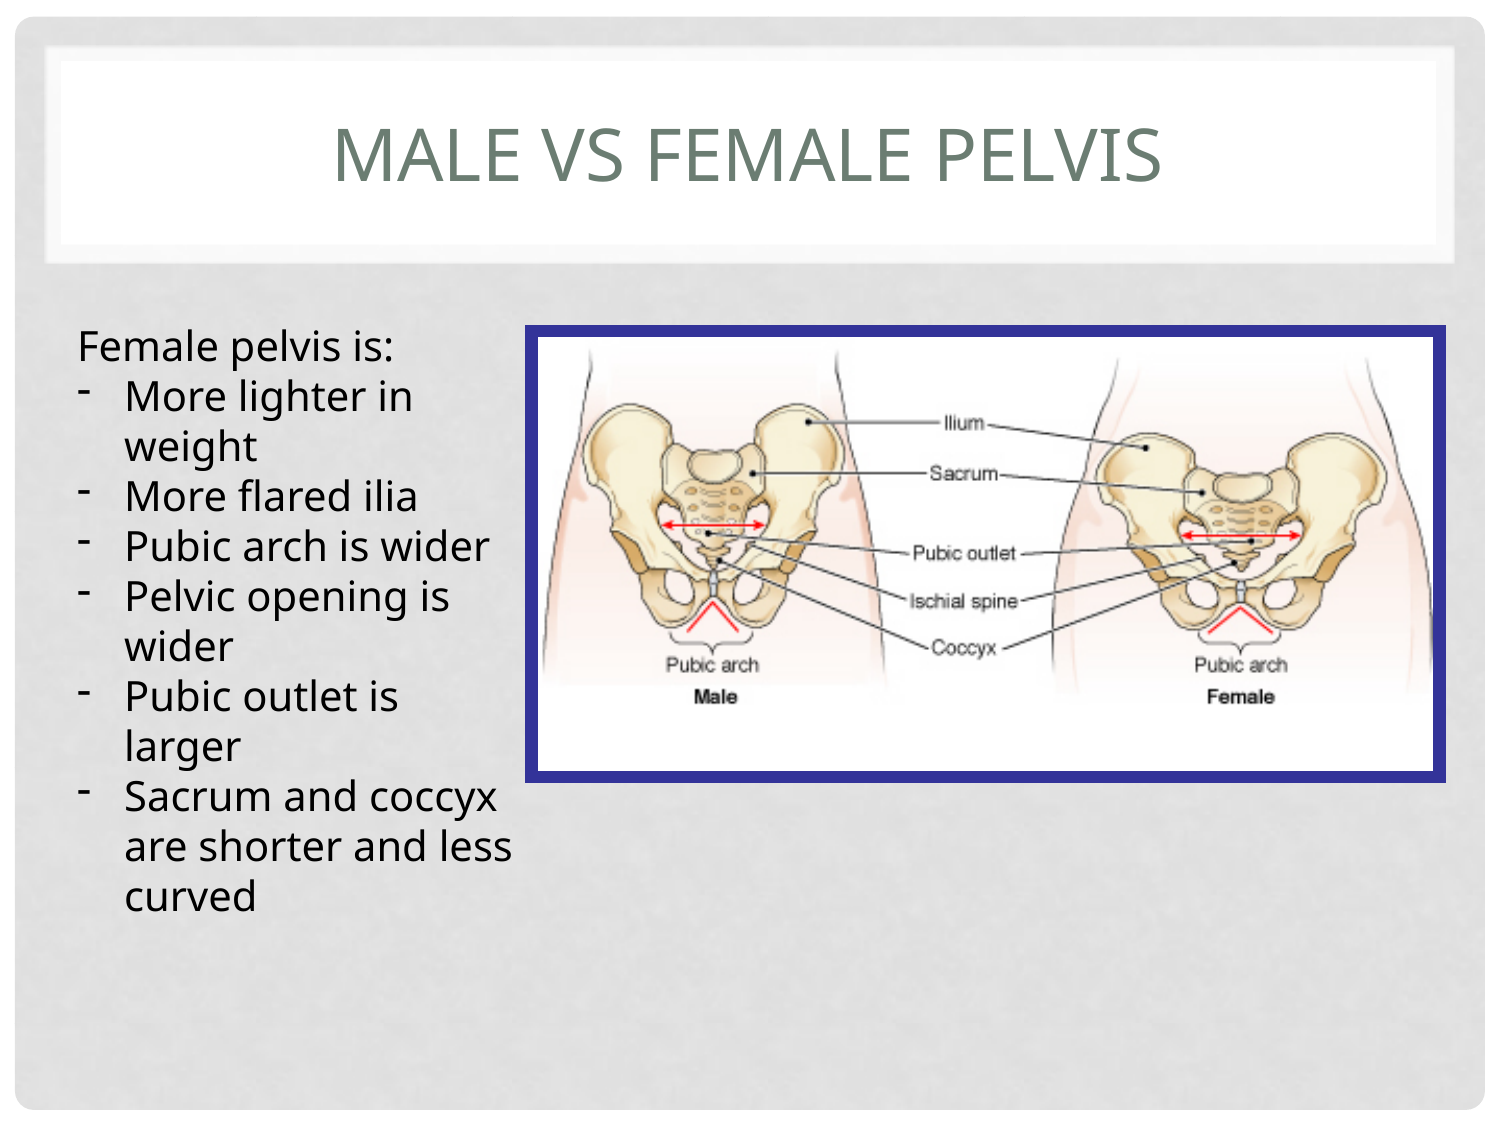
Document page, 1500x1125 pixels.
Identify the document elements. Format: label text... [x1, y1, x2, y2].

title Male vs female pelvis [69, 66, 1425, 238]
text_box Female pelvis is: More lighter in weight More flared ilia Pubic arch is wider Pelvic opening is wider Pubic outlet is larger Sacrum and coccyx are shorter and less curved [62, 312, 540, 928]
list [537, 337, 1434, 771]
